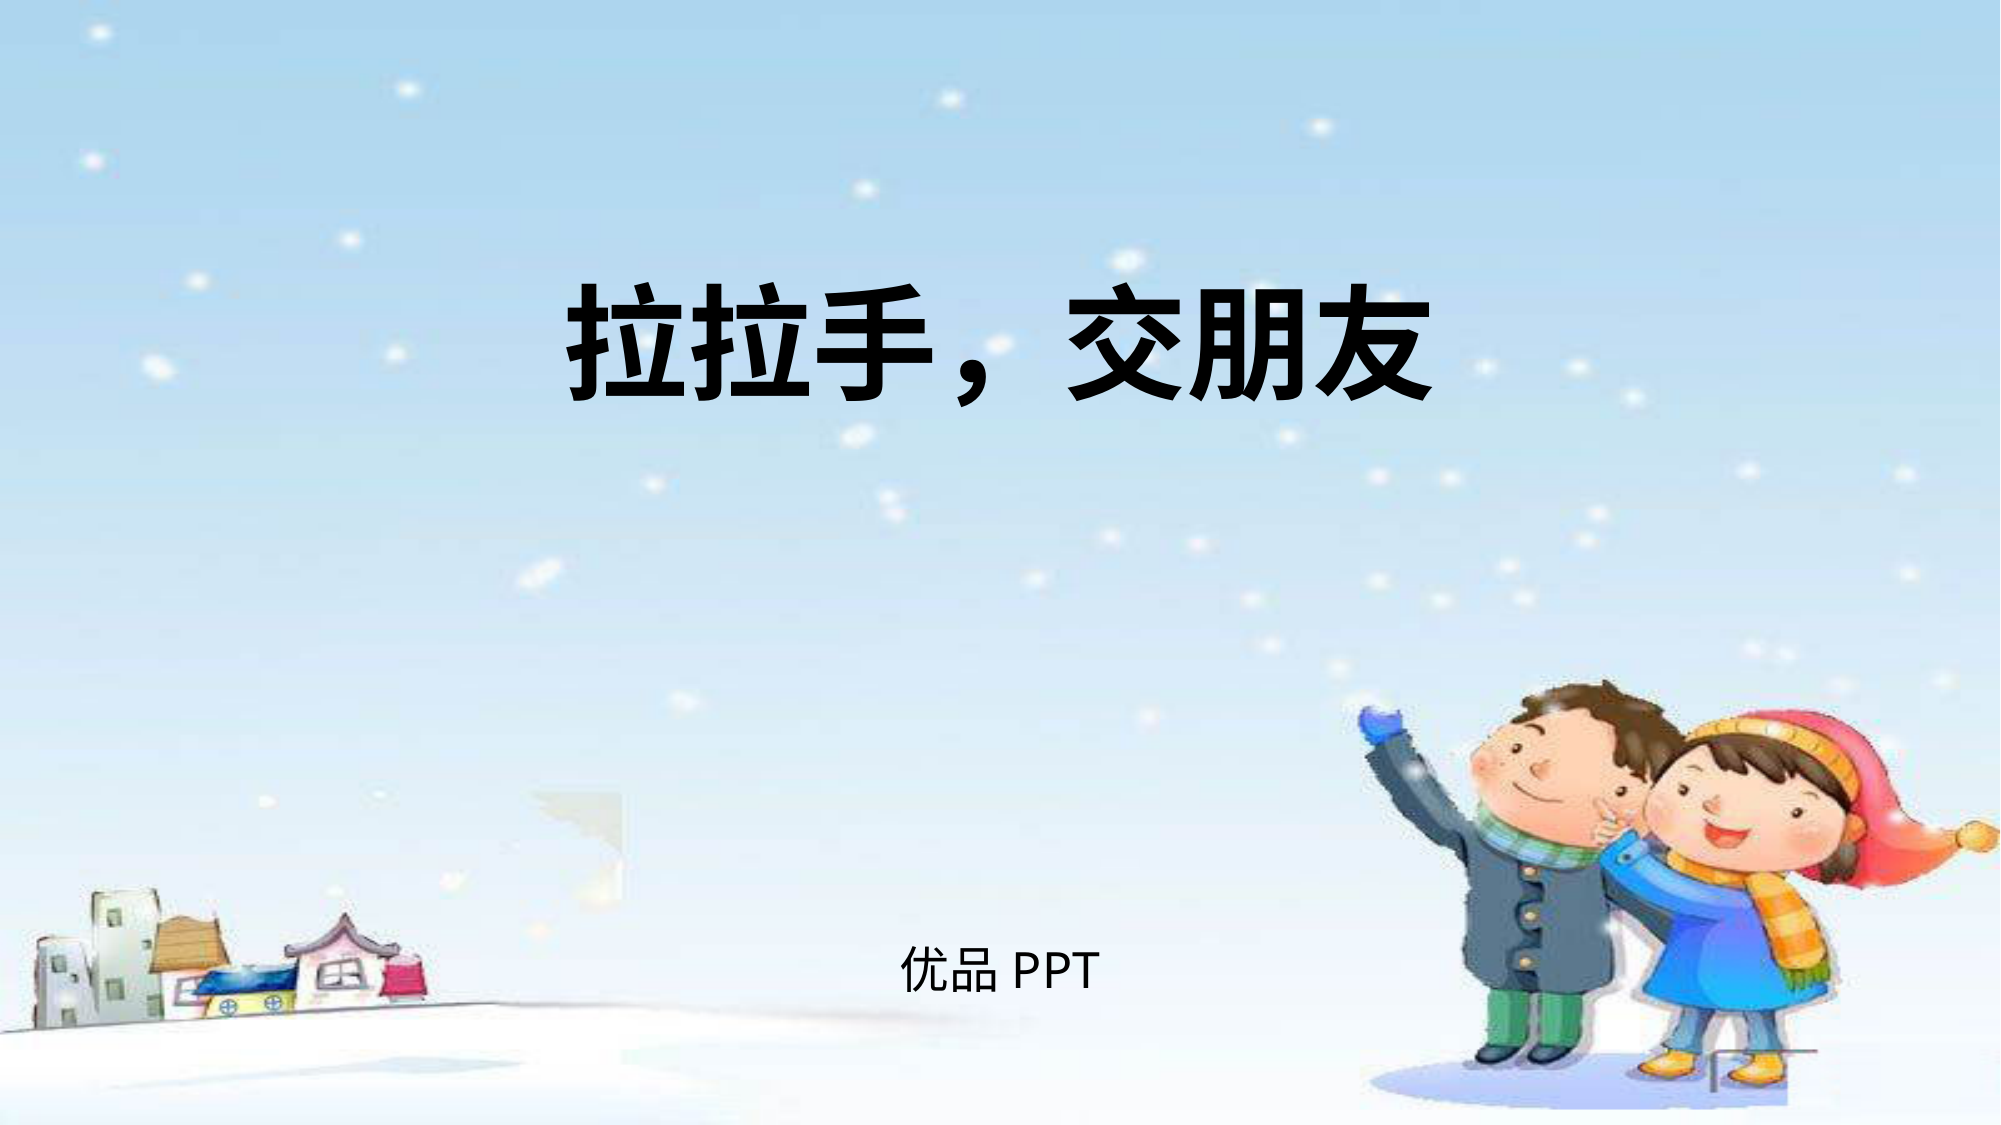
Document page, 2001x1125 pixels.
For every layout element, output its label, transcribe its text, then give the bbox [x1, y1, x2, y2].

picture [0, 0, 2001, 1125]
text_box 优品PPT [828, 924, 1172, 1006]
text_box 拉拉手，交朋友 [249, 257, 1750, 429]
